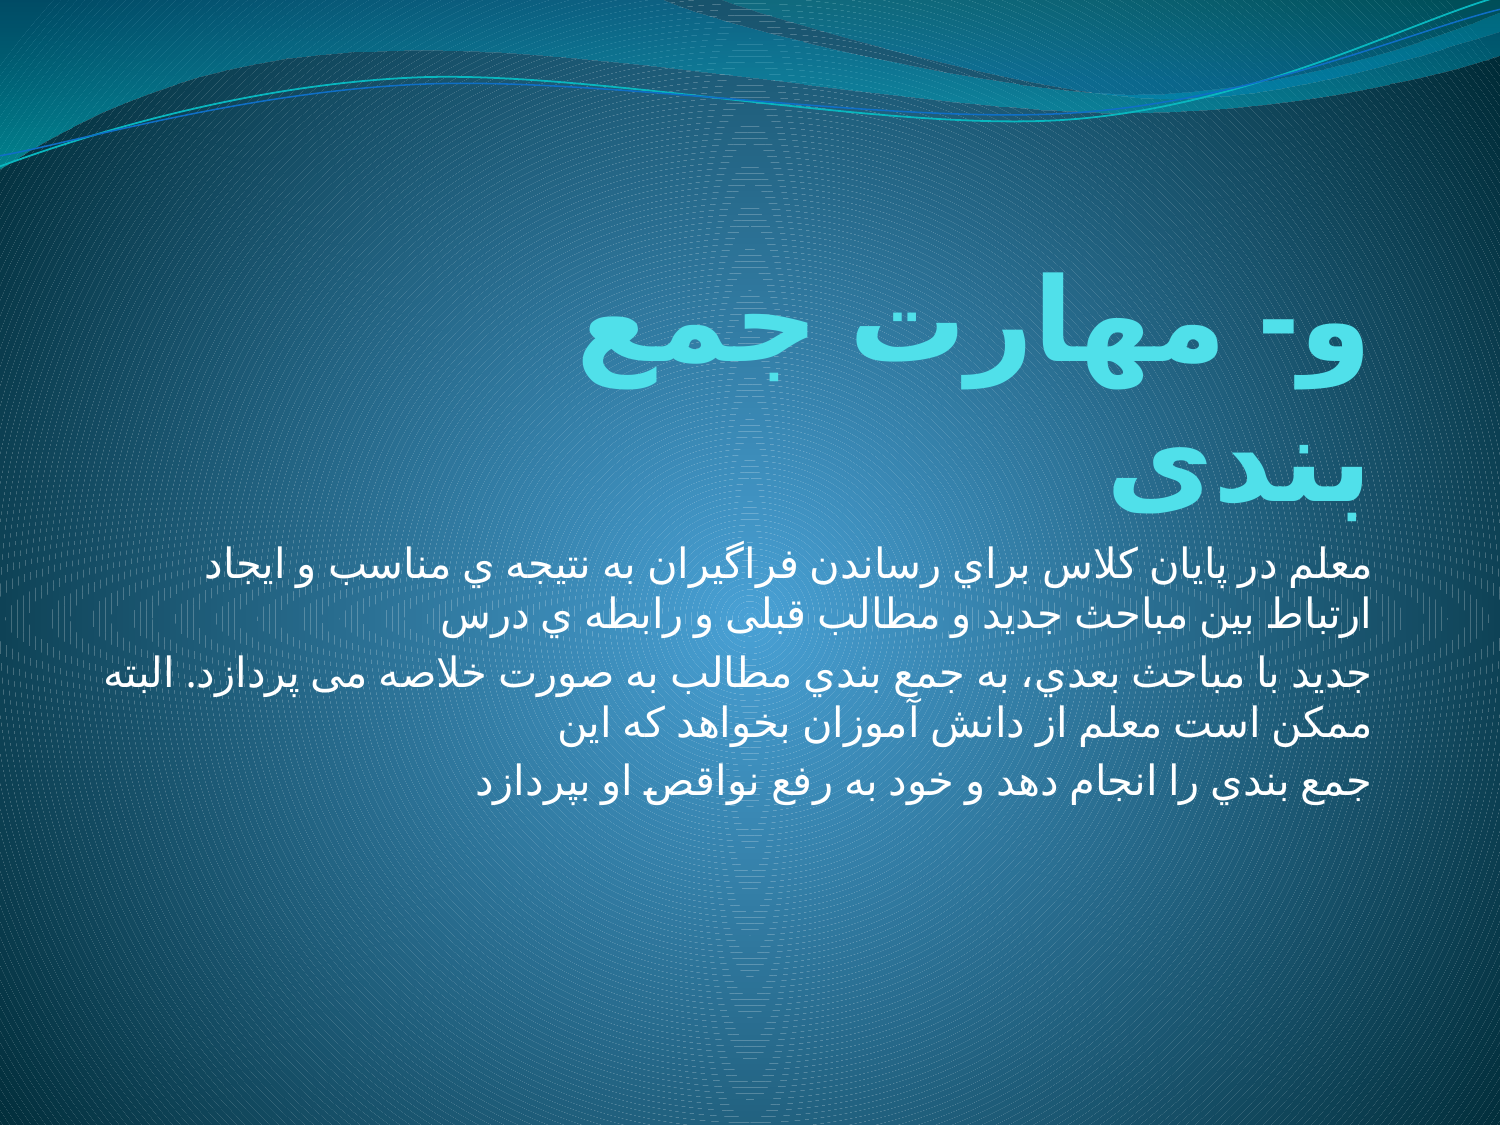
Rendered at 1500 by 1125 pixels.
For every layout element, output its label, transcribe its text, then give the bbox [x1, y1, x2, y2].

title و- مهارت جمع بندی [87, 224, 1376, 525]
subtitle معلم در پایان کلاس براي رساندن فراگیران به نتیجه ي مناسب و ایجاد ارتباط بین مباحث جدید و مطالب قبلی و رابطه ي درس جدید با مباحث بعدي، به جمع بندي مطالب به صورت خلاصه می پردازد. البته ممکن است معلم از دانش آموزان بخواهد که این جمع بندي را انجام دهد و خود به رفع نواقص او بپردازد [87, 529, 1376, 818]
